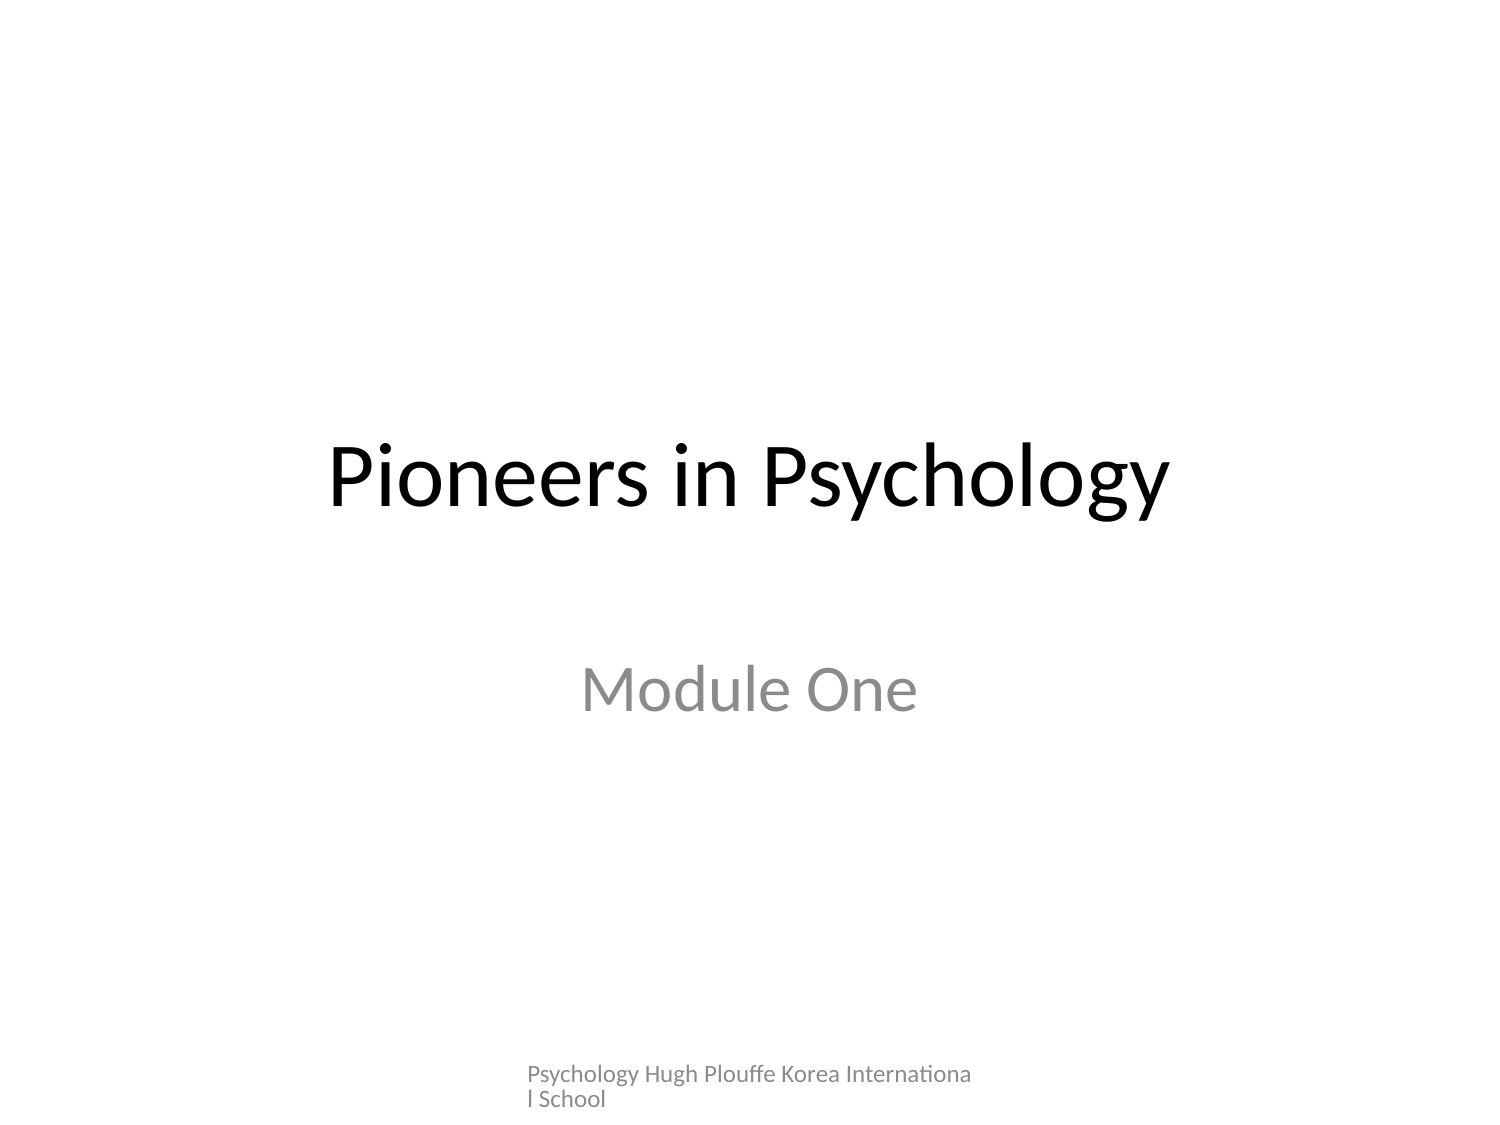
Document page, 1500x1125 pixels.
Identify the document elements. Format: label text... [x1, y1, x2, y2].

subtitle Module One [225, 637, 1275, 925]
footer Psychology Hugh Plouffe Korea International School [512, 1042, 988, 1103]
title Pioneers in Psychology [112, 349, 1388, 591]
